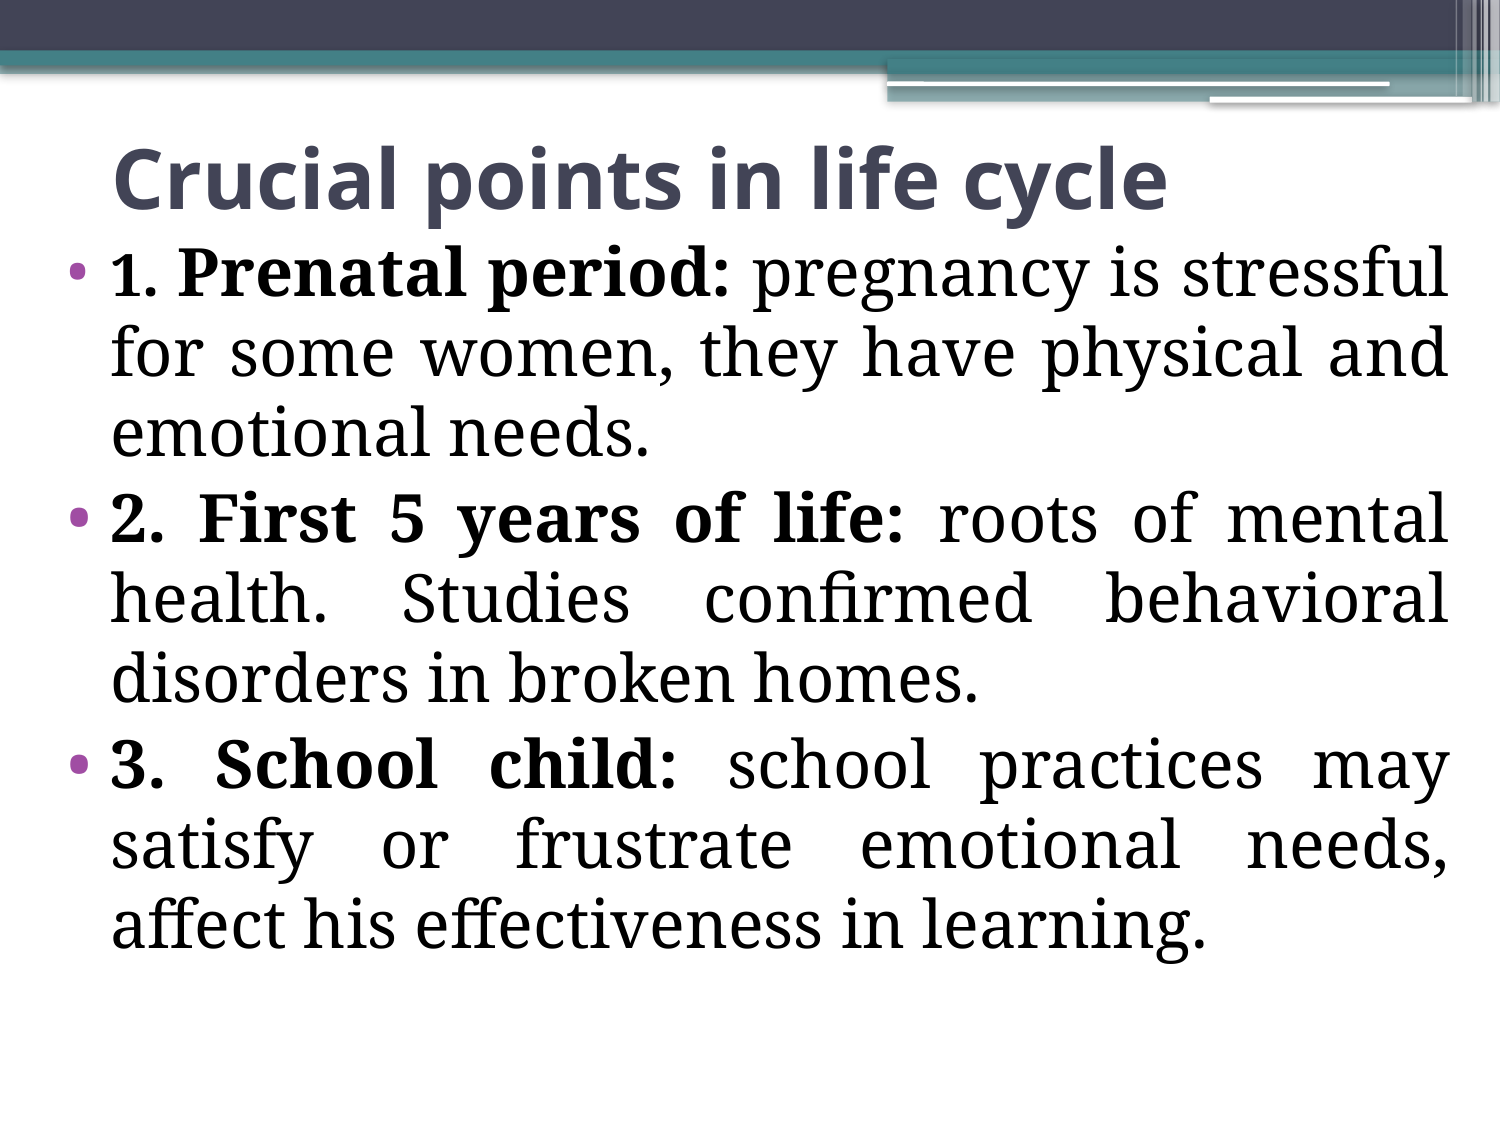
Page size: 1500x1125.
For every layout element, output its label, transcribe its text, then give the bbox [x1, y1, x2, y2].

list 1. Prenatal period: pregnancy is stressful for some women, they have physical and emotional needs. 2. First 5 years of life: roots of mental health. Studies confirmed behavioral disorders in broken homes. 3. School child: school practices may satisfy or frustrate emotional needs, affect his effectiveness in learning. [35, 222, 1465, 1102]
title Crucial points in life cycle [75, 105, 1425, 222]
